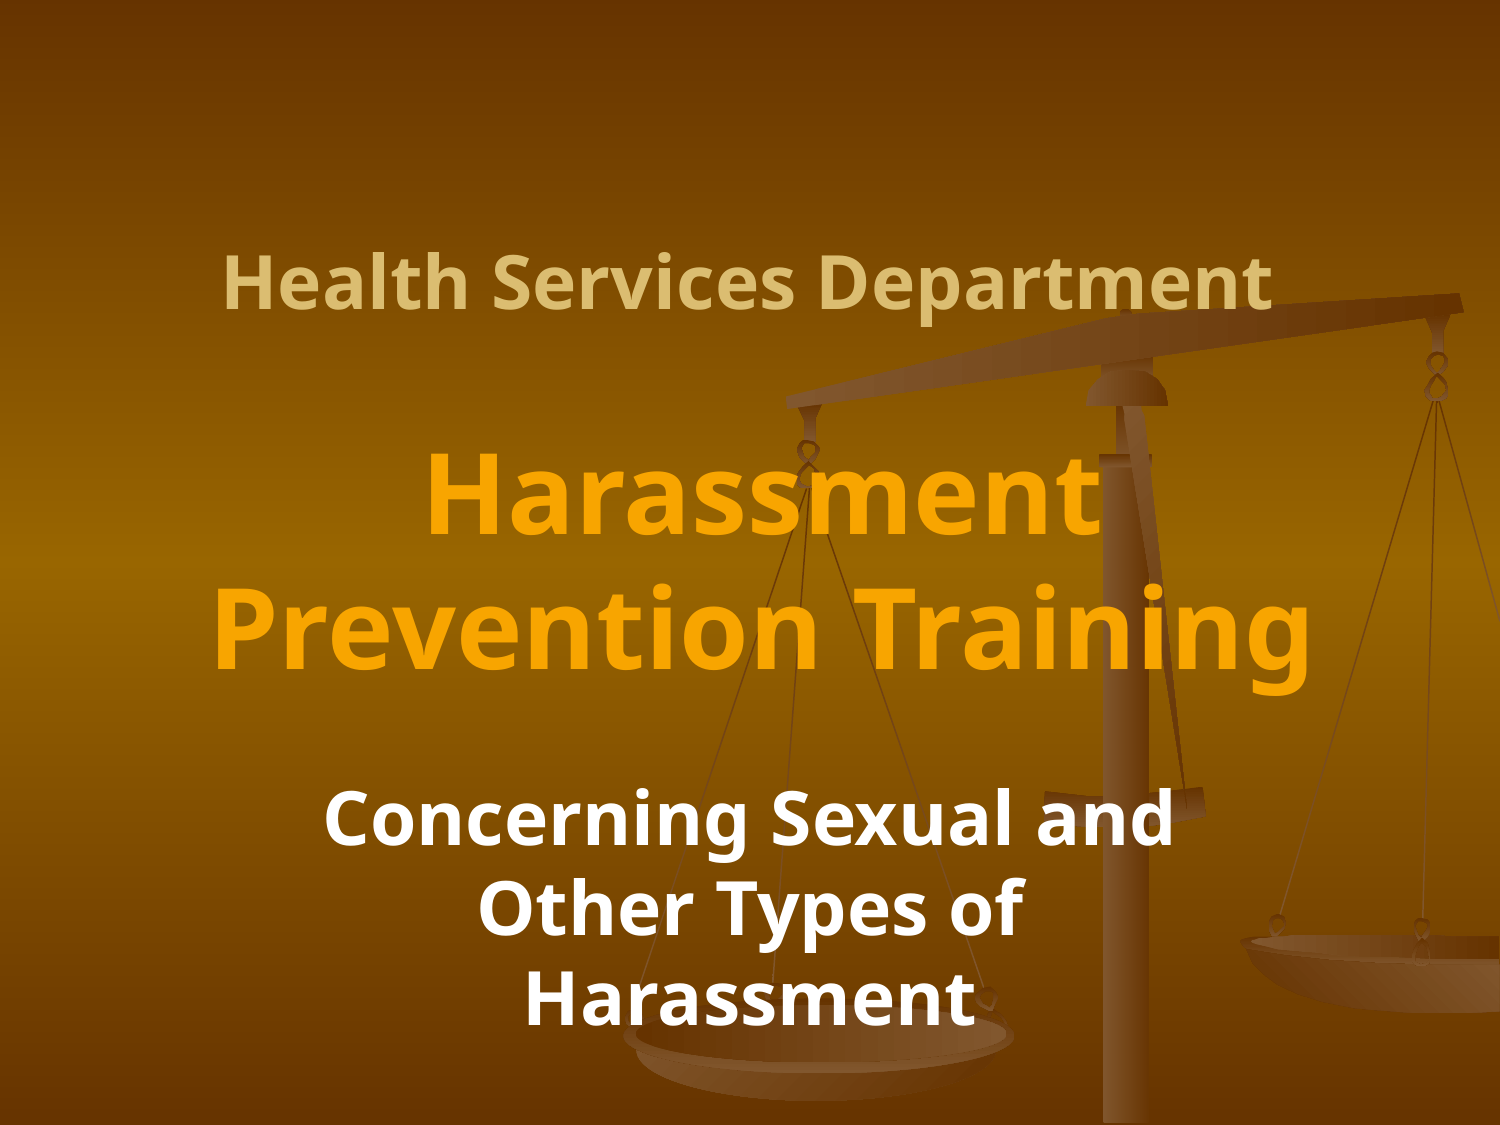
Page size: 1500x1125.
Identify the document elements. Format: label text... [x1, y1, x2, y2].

subtitle Concerning Sexual and Other Types of Harassment [224, 762, 1276, 951]
title Health Services Department Harassment Prevention Training [124, 324, 1401, 701]
